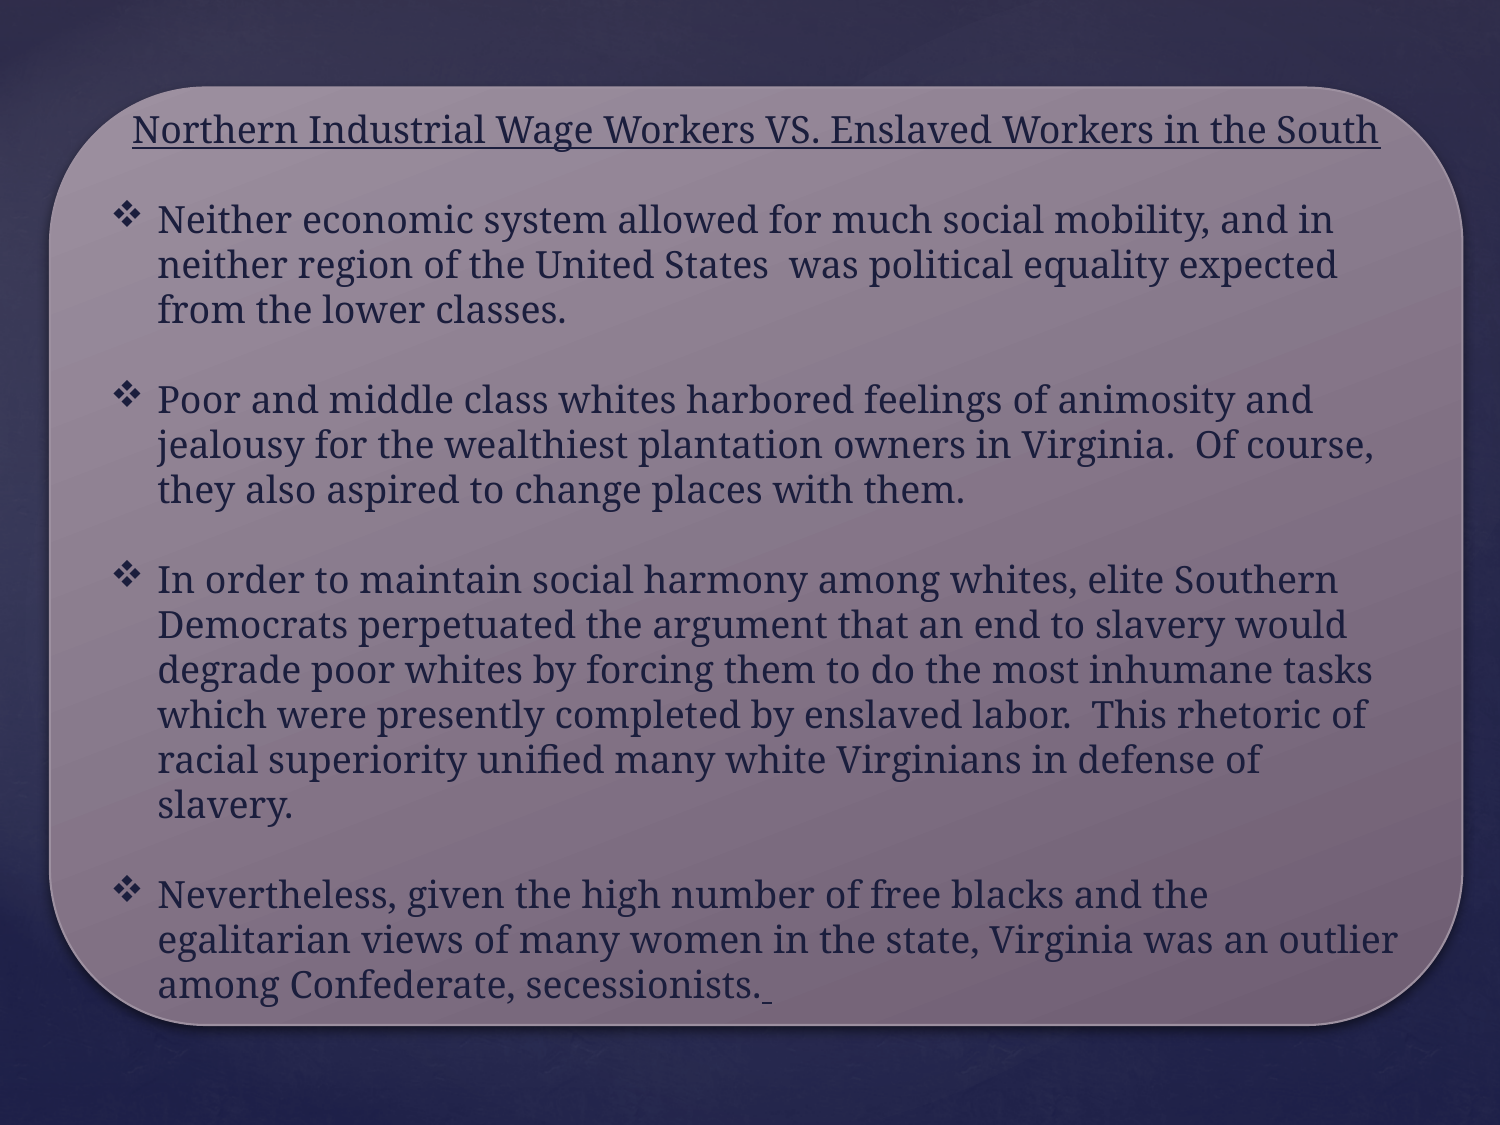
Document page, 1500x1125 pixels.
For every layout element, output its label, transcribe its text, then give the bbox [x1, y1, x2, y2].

text_box Northern Industrial Wage Workers VS. Enslaved Workers in the South Neither economic system allowed for much social mobility, and in neither region of the United States was political equality expected from the lower classes. Poor and middle class whites harbored feelings of animosity and jealousy for the wealthiest plantation owners in Virginia. Of course, they also aspired to change places with them. In order to maintain social harmony among whites, elite Southern Democrats perpetuated the argument that an end to slavery would degrade poor whites by forcing them to do the most inhumane tasks which were presently completed by enslaved labor. This rhetoric of racial superiority unified many white Virginians in defense of slavery. Nevertheless, given the high number of free blacks and the egalitarian views of many women in the state, Virginia was an outlier among Confederate, secessionists. [48, 86, 1464, 1027]
